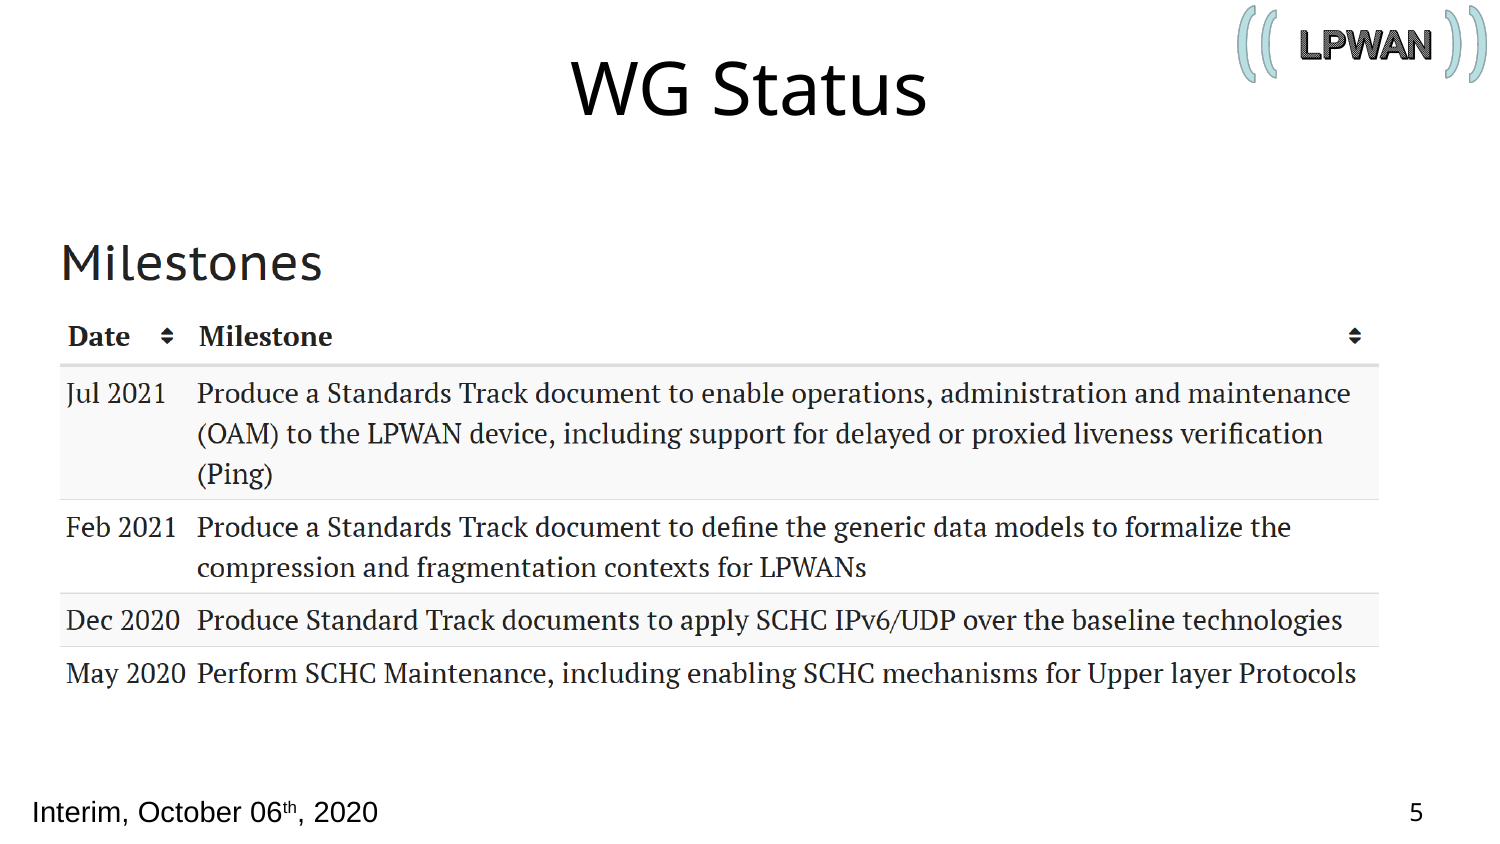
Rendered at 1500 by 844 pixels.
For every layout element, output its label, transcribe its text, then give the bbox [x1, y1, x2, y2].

picture [1237, 5, 1487, 83]
title WG Status [75, 33, 1425, 139]
slide_number 5 [1358, 791, 1439, 837]
picture [33, 235, 1415, 718]
